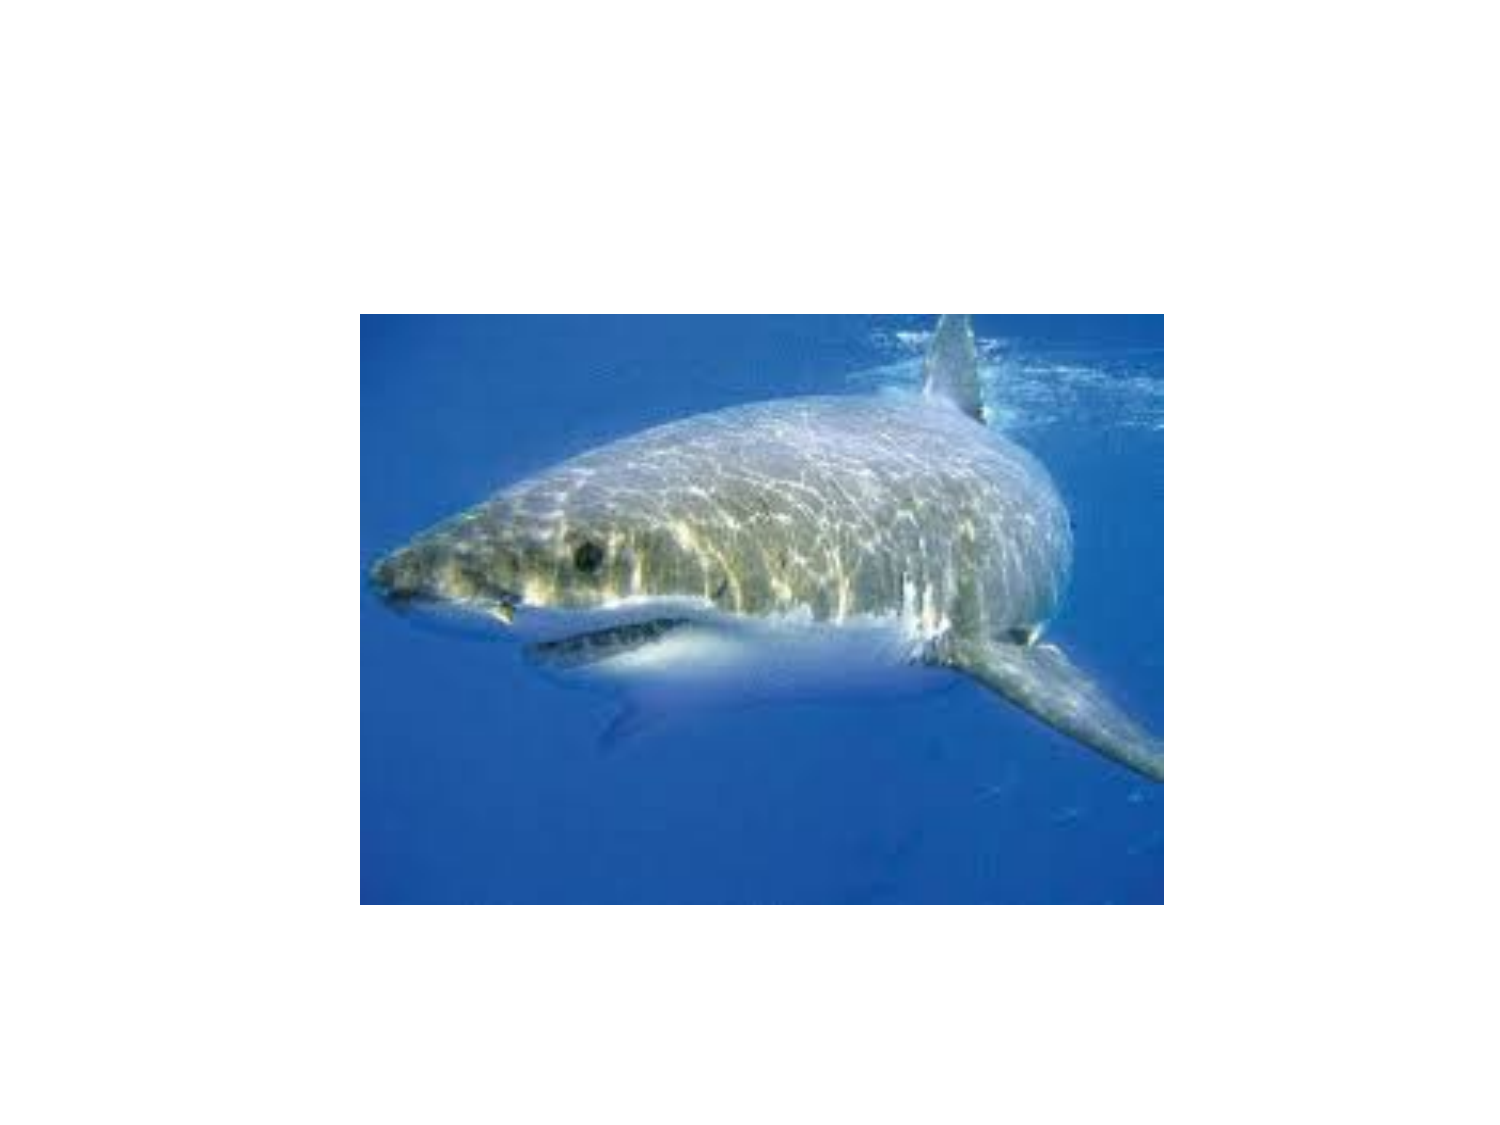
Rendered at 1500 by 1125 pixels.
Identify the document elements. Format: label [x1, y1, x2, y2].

list [359, 314, 1164, 906]
